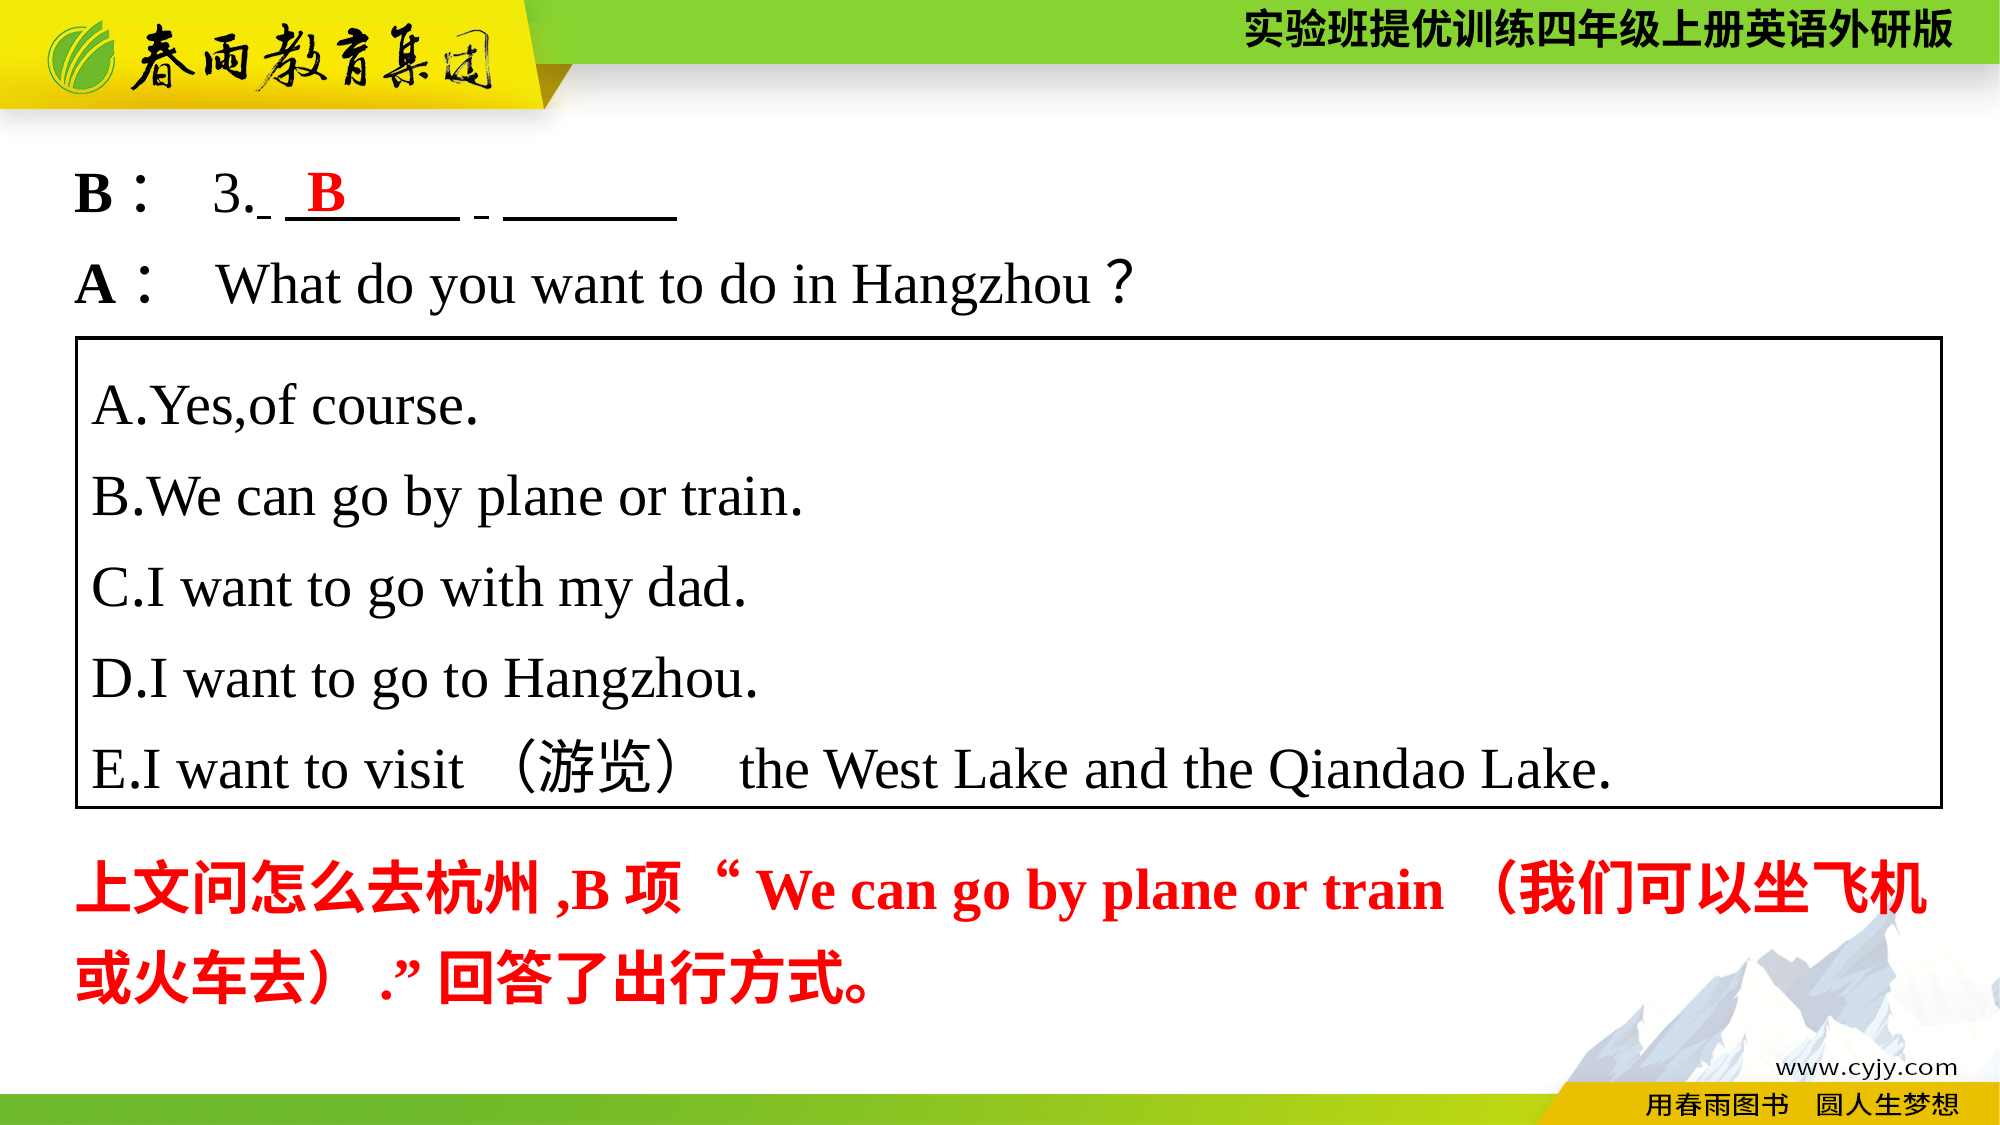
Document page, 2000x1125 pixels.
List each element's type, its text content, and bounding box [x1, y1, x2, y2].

picture [0, 0, 2000, 1125]
text_box A.Yes,of course. B.We can go by plane or train. C.I want to go with my dad. D.I want to go to Hangzhou. E.I want to visit（游览） the West Lake and the Qiandao Lake. [76, 338, 1942, 808]
text_box 上文问怎么去杭州,B项“We can go by plane or train（我们可以坐飞机或火车去）.”回答了出行方式。 [59, 822, 1944, 1020]
list B： 3. . A： What do you want to do in Hangzhou？ [59, 125, 1944, 315]
text_box B [292, 125, 362, 231]
